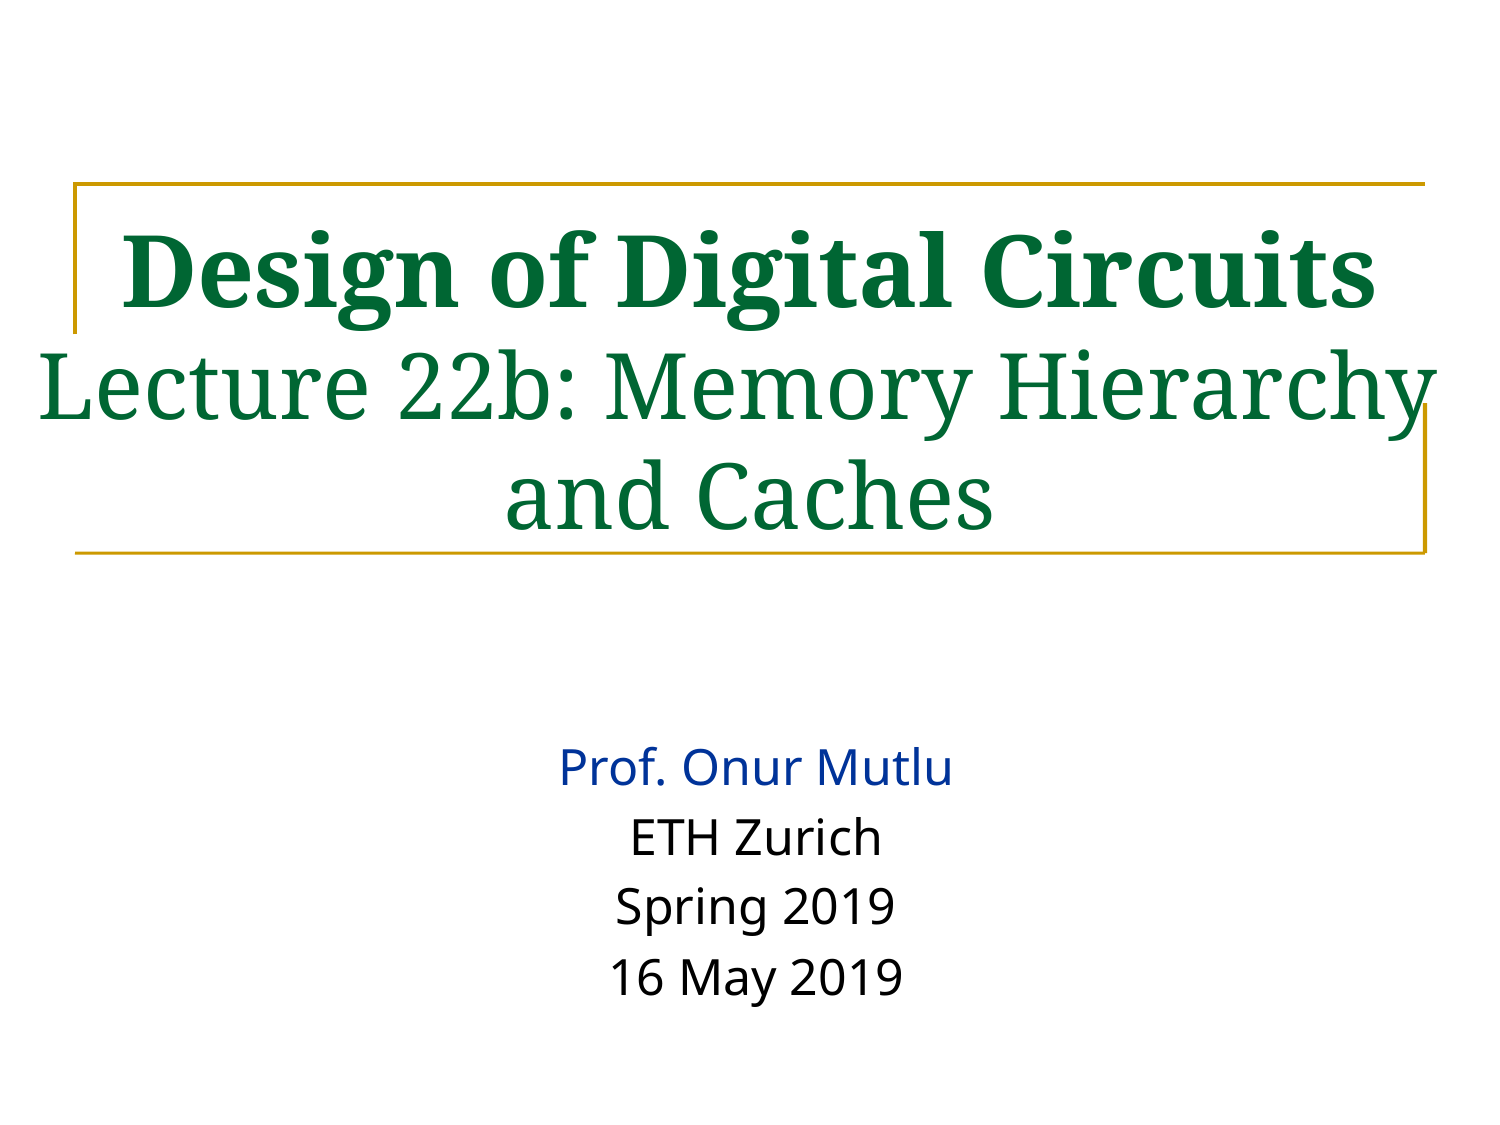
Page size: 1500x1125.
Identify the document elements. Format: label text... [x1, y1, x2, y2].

subtitle Prof. Onur Mutlu ETH Zurich Spring 2019 16 May 2019 [112, 587, 1400, 1064]
title Design of Digital Circuits Lecture 22b: Memory Hierarchy and Caches [0, 200, 1500, 483]
